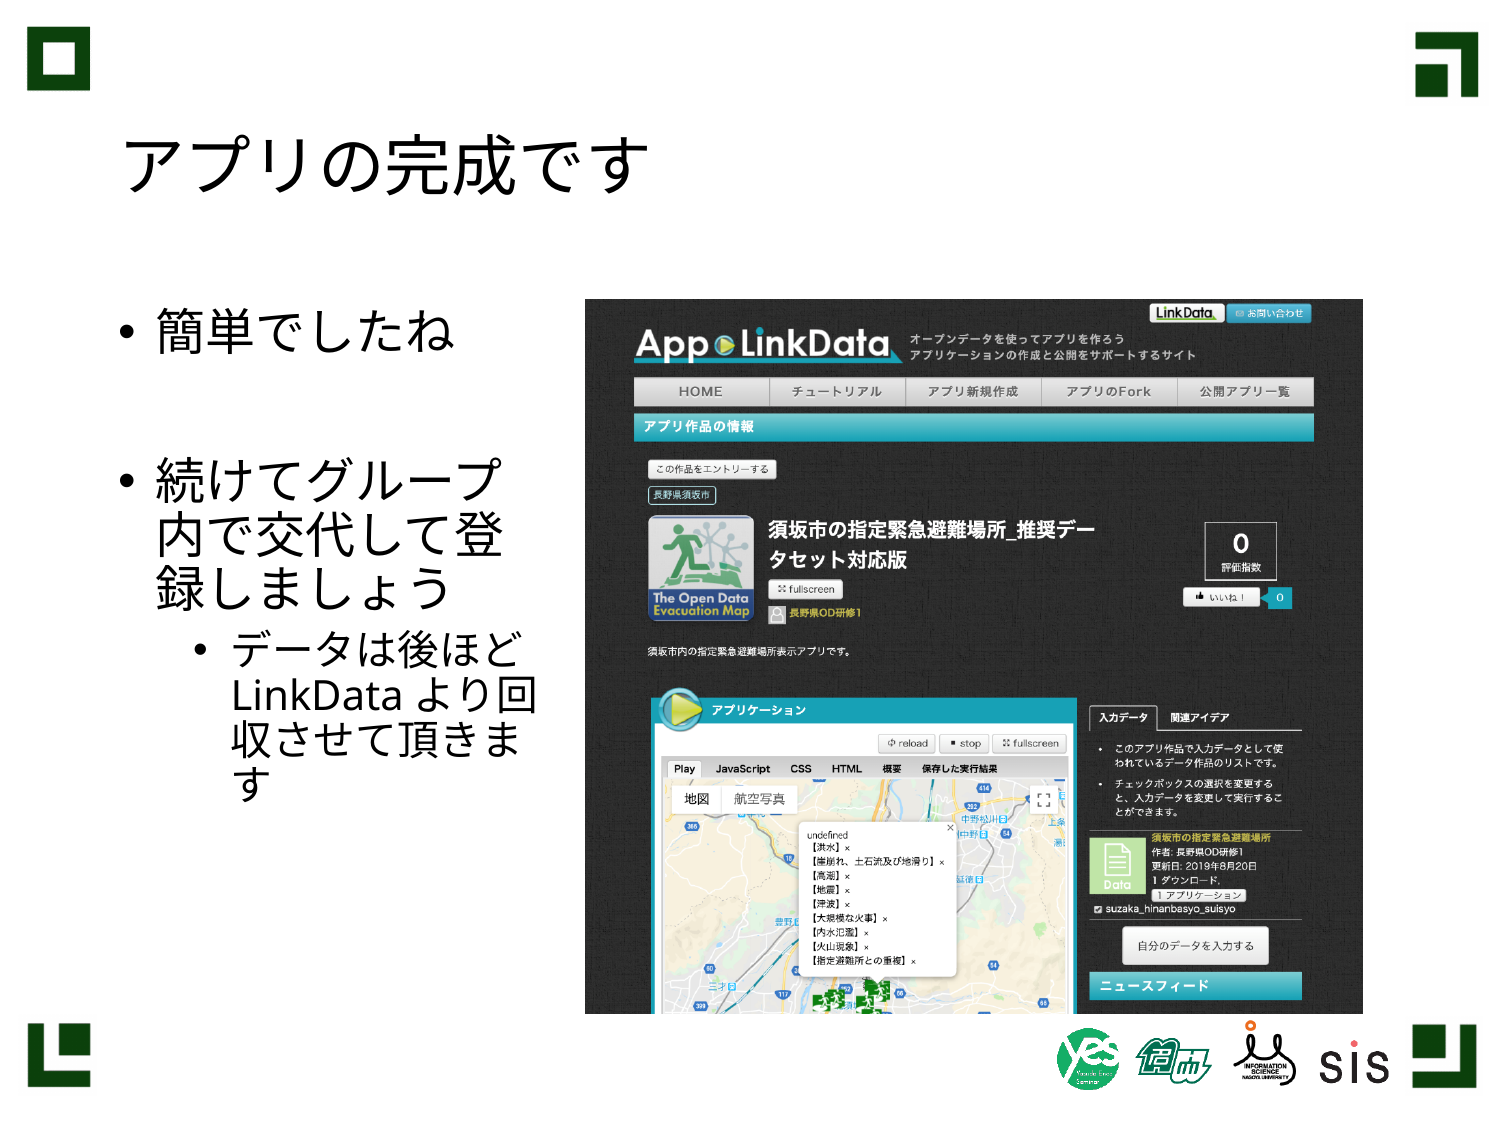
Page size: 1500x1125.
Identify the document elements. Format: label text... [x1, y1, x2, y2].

picture [585, 299, 1363, 1014]
picture [1233, 1020, 1296, 1086]
picture [1057, 1028, 1119, 1090]
picture [1406, 23, 1489, 106]
list 簡単でしたね 続けてグループ内で交代して登録しましょう データは後ほどLinkDataより回収させて頂きます [103, 299, 567, 1014]
title アプリの完成です [103, 59, 1397, 278]
picture [1133, 1035, 1214, 1086]
picture [1315, 1037, 1393, 1086]
picture [19, 1015, 96, 1095]
picture [21, 22, 96, 95]
picture [1406, 1017, 1483, 1095]
